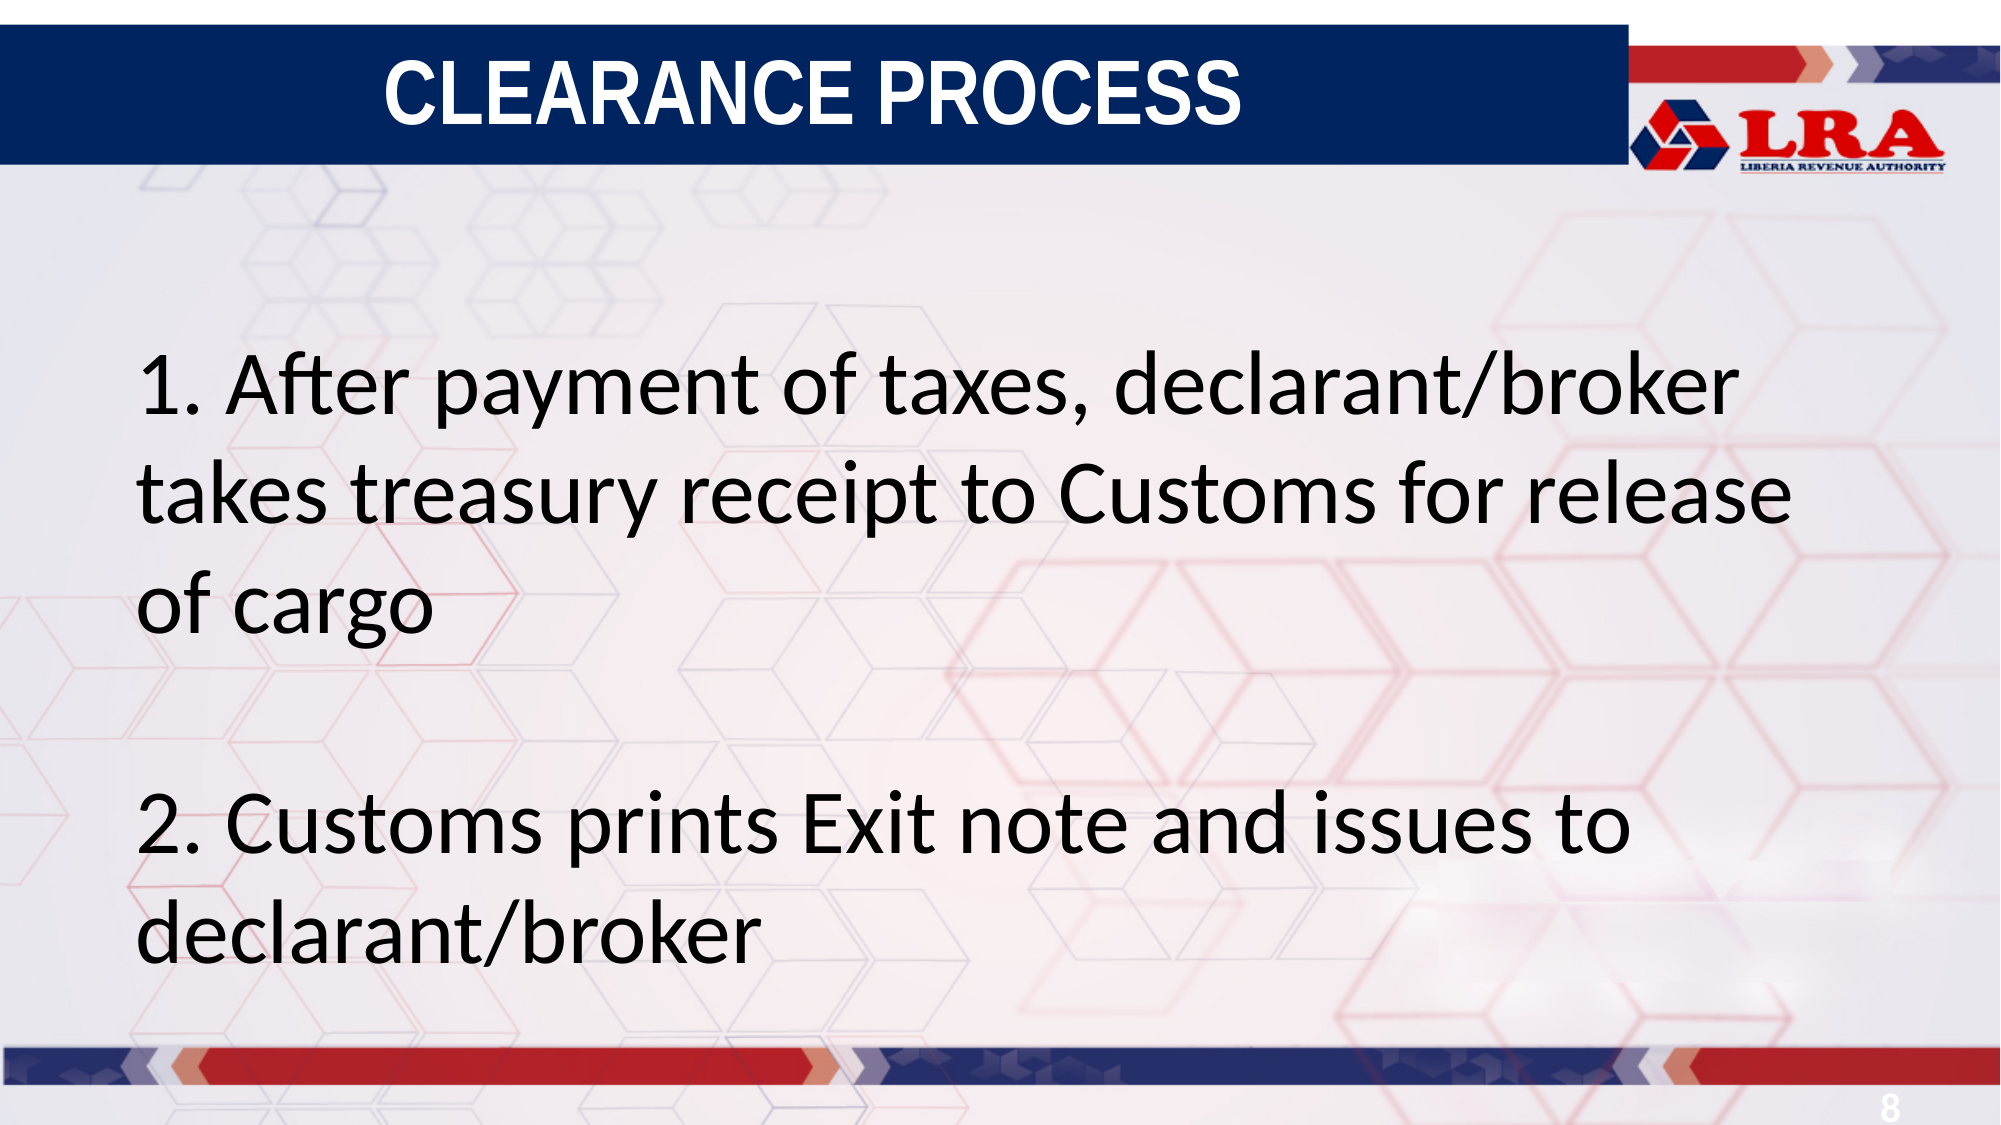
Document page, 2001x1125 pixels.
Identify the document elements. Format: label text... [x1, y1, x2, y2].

slide_number 8 [1466, 1076, 1917, 1125]
text_box 1. After payment of taxes, declarant/broker takes treasury receipt to Customs for release of cargo 2. Customs prints Exit note and issues to declarant/broker [120, 315, 1880, 990]
picture [0, 0, 2001, 1125]
text_box CLEARANCE PROCESS [0, 24, 1629, 165]
